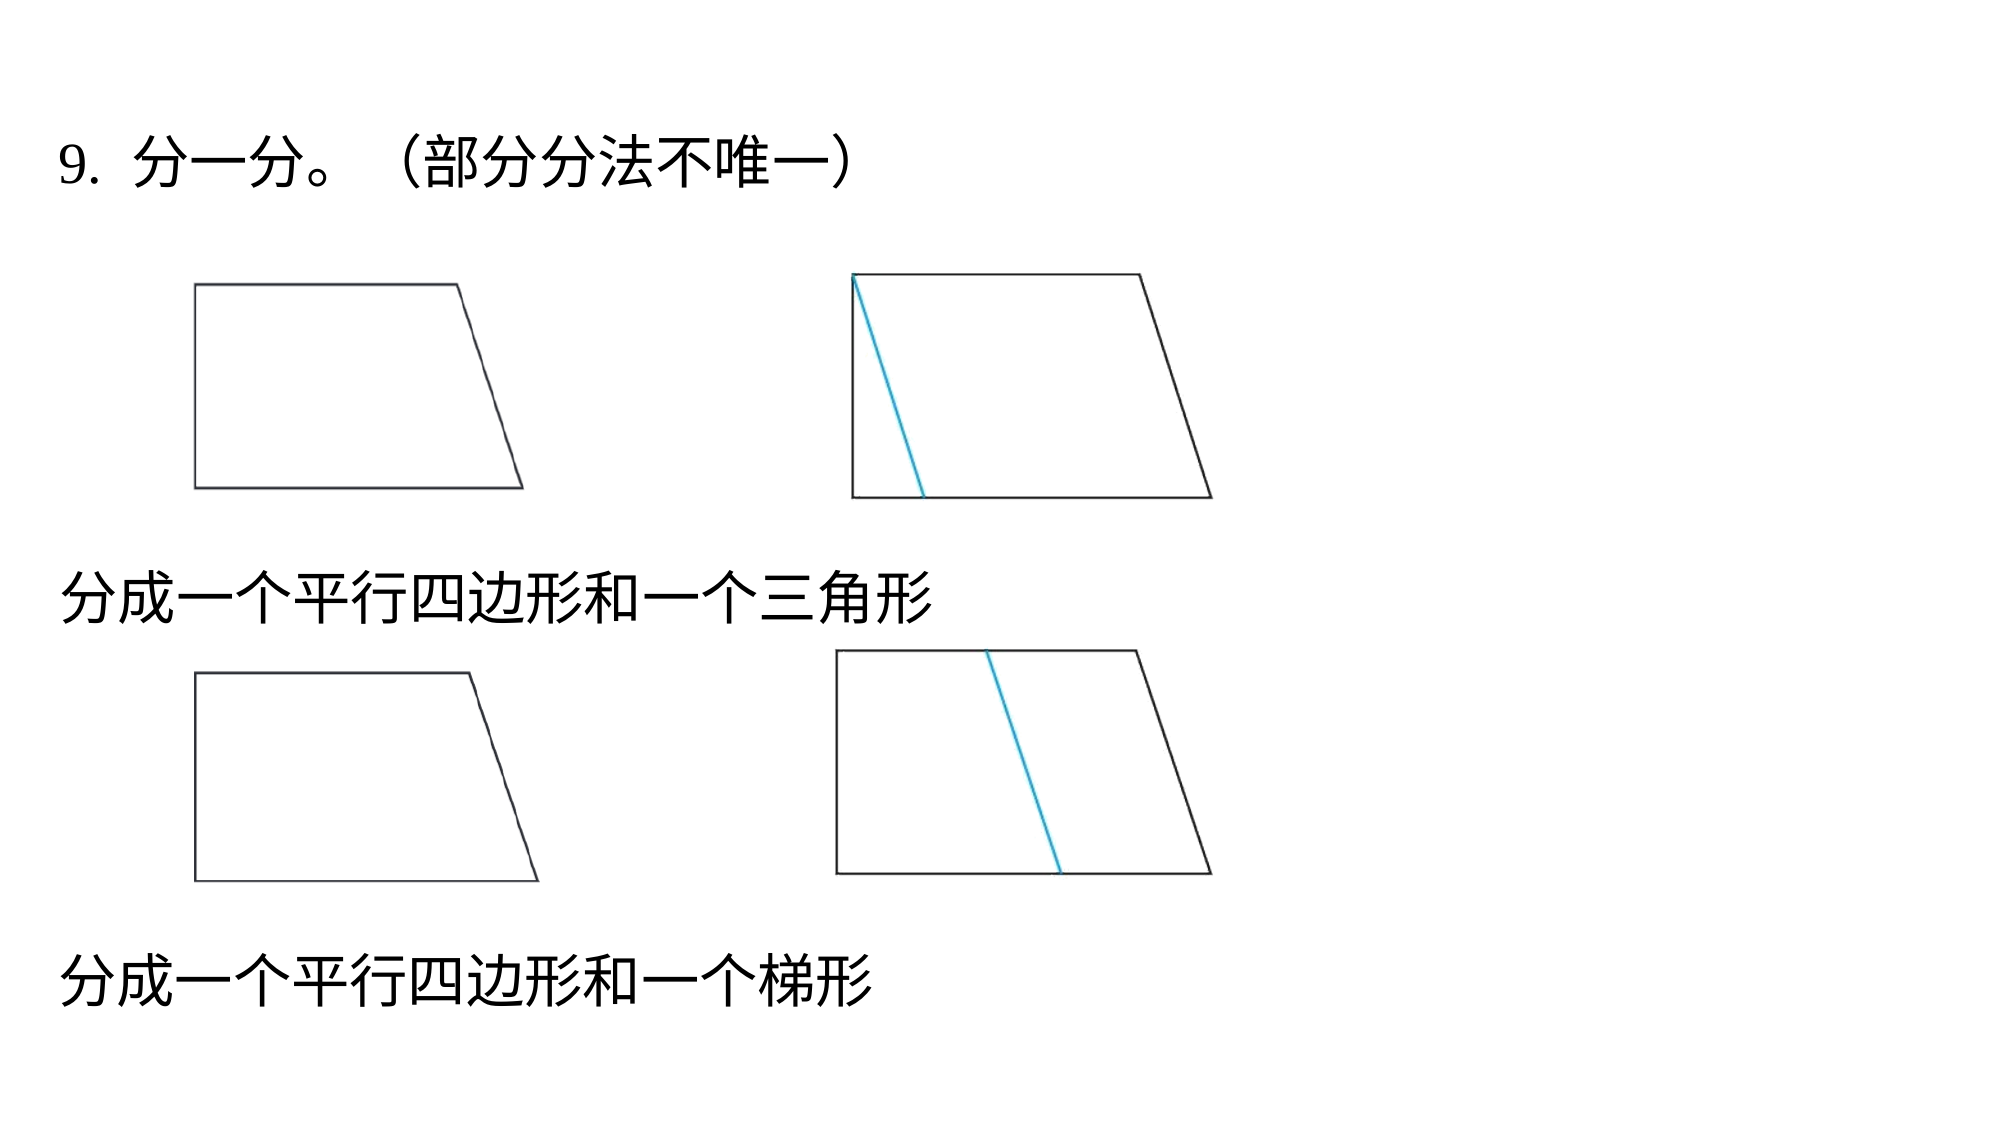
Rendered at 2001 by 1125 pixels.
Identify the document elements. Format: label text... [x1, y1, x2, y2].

text_box 分成一个平行四边形和一个梯形 [58, 909, 1942, 1003]
picture [176, 657, 556, 894]
picture [845, 267, 1217, 504]
picture [829, 643, 1217, 880]
text_box 分成一个平行四边形和一个三角形 [59, 525, 1943, 614]
picture [176, 267, 534, 504]
text_box 9. 分一分。（部分分法不唯一） [58, 90, 1943, 184]
